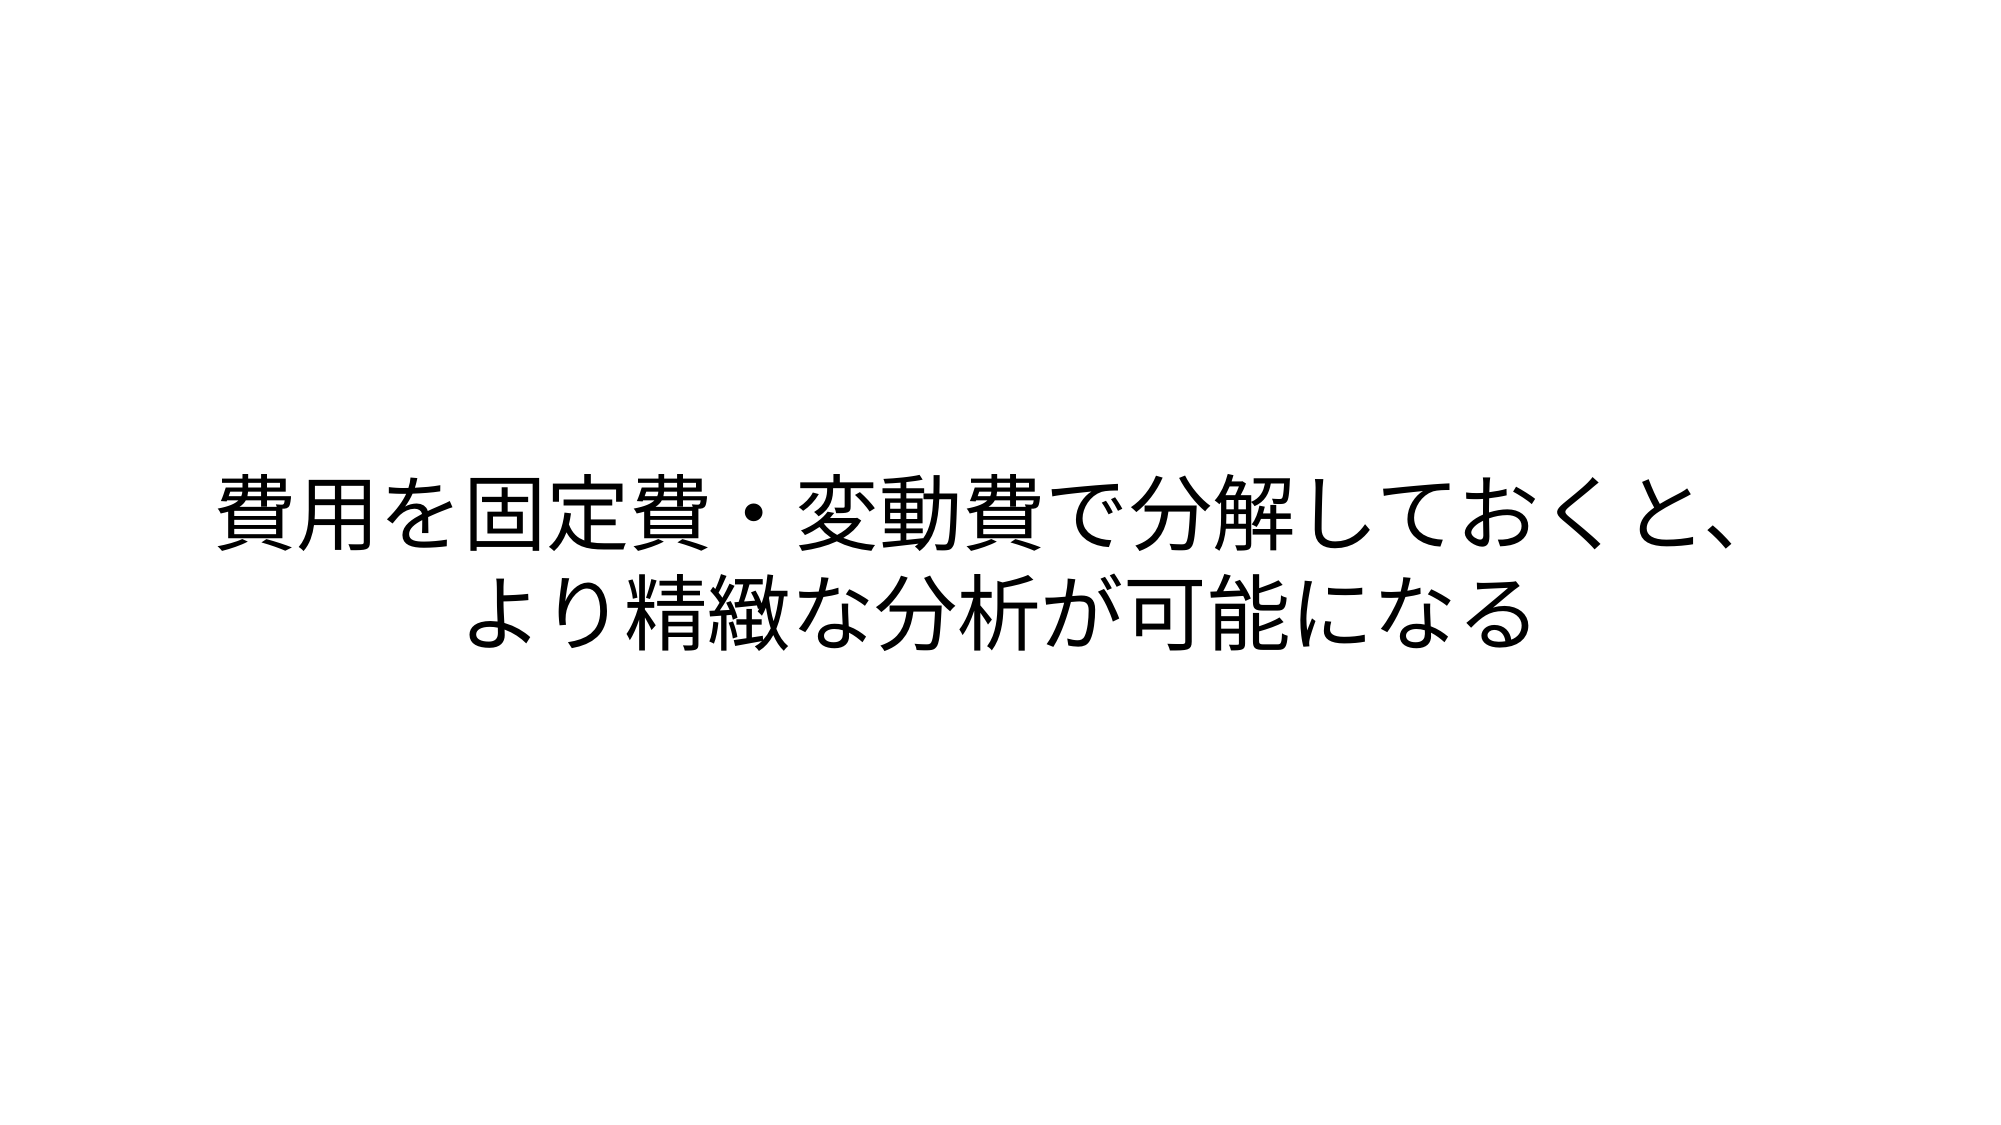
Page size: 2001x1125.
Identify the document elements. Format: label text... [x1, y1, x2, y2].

text_box 費用を固定費・変動費で分解しておくと、 より精緻な分析が可能になる [92, 453, 1908, 669]
